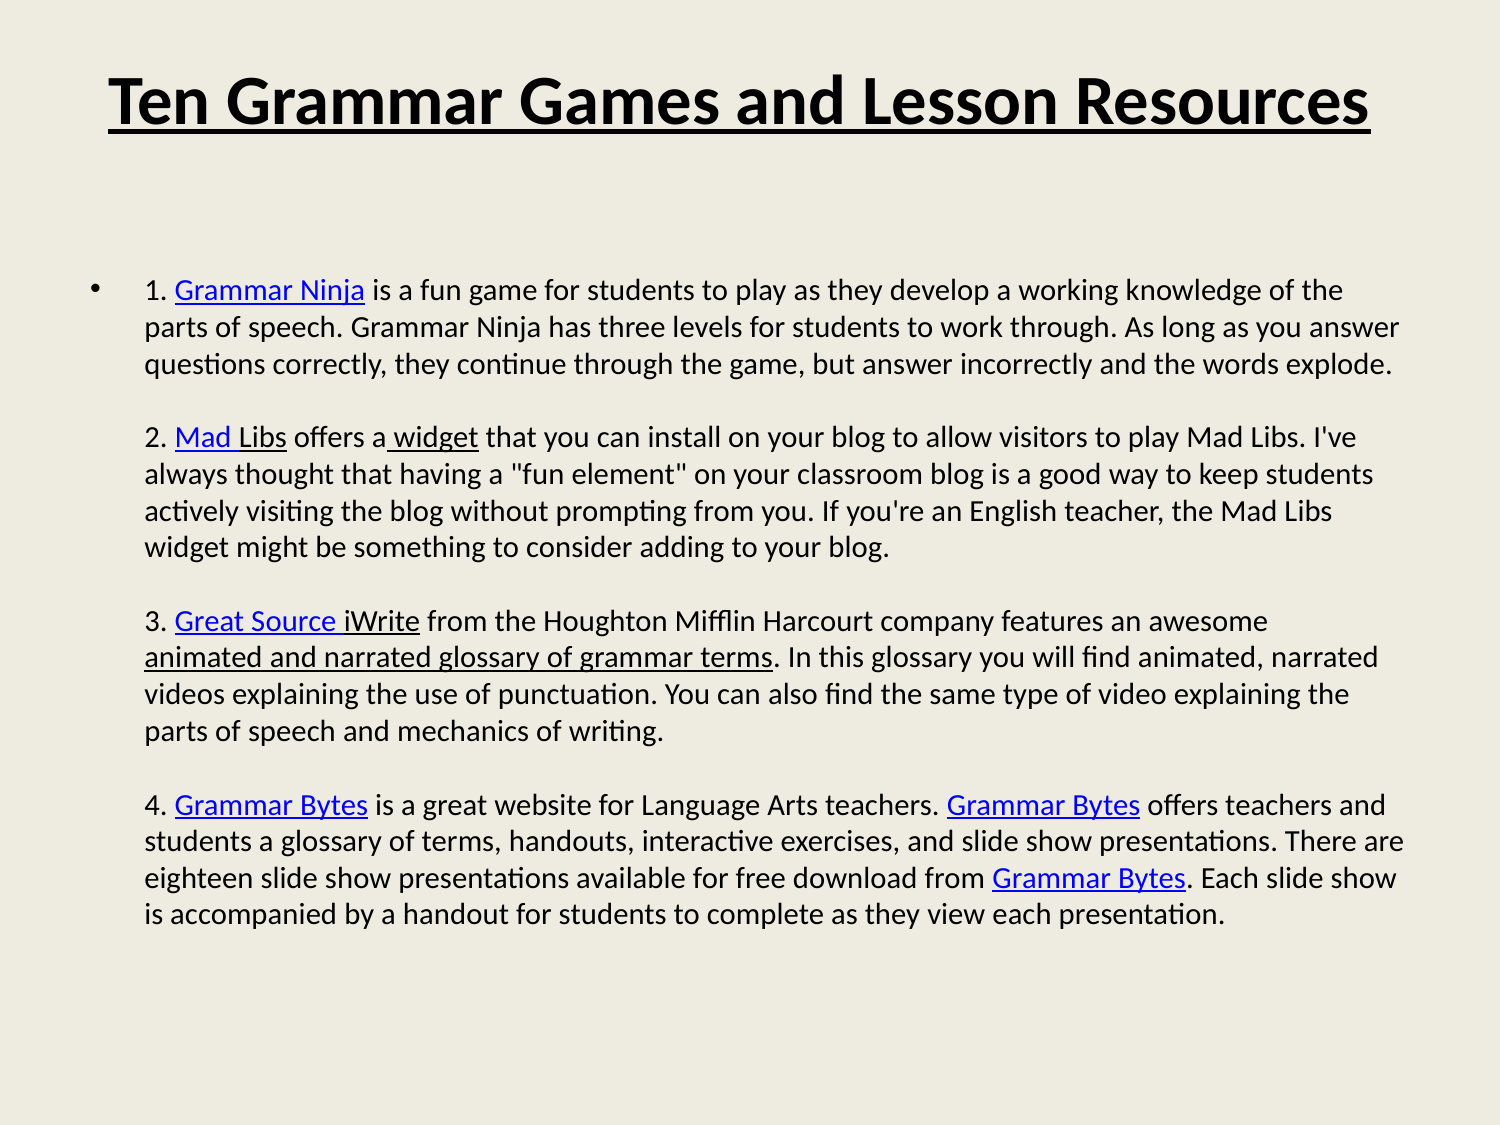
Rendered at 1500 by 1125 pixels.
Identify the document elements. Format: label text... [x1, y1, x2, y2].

title Ten Grammar Games and Lesson Resources [75, 45, 1425, 233]
list 1. Grammar Ninja is a fun game for students to play as they develop a working knowledge of the parts of speech. Grammar Ninja has three levels for students to work through. As long as you answer questions correctly, they continue through the game, but answer incorrectly and the words explode. 2. Mad Libs offers a widget that you can install on your blog to allow visitors to play Mad Libs. I've always thought that having a "fun element" on your classroom blog is a good way to keep students actively visiting the blog without prompting from you. If you're an English teacher, the Mad Libs widget might be something to consider adding to your blog. 3. Great Source iWrite from the Houghton Mifflin Harcourt company features an awesome animated and narrated glossary of grammar terms. In this glossary you will find animated, narrated videos explaining the use of punctuation. You can also find the same type of video explaining the parts of speech and mechanics of writing. 4. Grammar Bytes is a great website for Language Arts teachers. Grammar Bytes offers teachers and students a glossary of terms, handouts, interactive exercises, and slide show presentations. There are eighteen slide show presentations available for free download from Grammar Bytes. Each slide show is accompanied by a handout for students to complete as they view each presentation. [75, 262, 1425, 1005]
